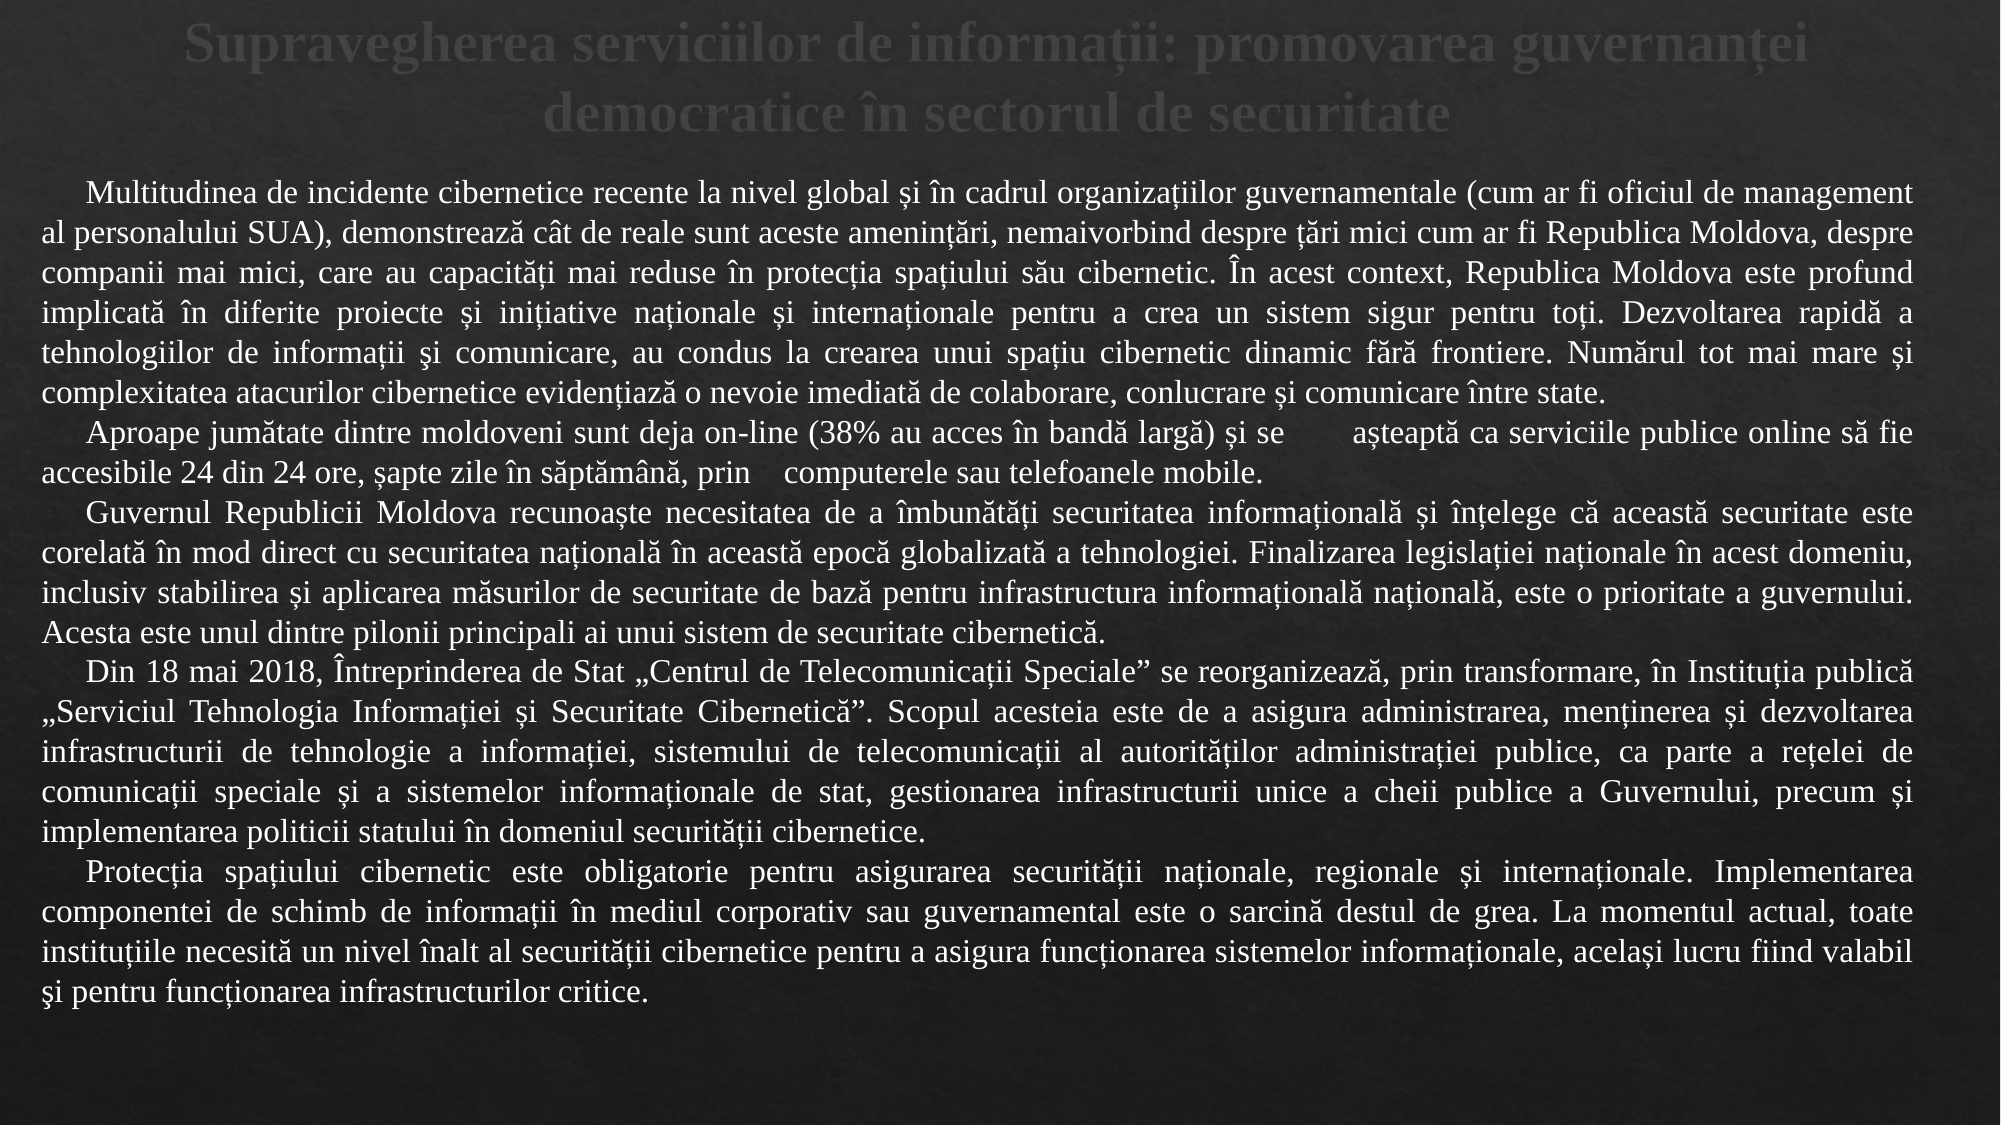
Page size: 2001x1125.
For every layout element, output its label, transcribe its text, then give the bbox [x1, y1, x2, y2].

title Supravegherea serviciilor de informații: promovarea guvernanței democratice în sectorul de securitate [147, 28, 1846, 163]
text_box Multitudinea de incidente cibernetice recente la nivel global și în cadrul organizațiilor guvernamentale (cum ar fi oficiul de management al personalului SUA), demonstrează cât de reale sunt aceste amenințări, nemaivorbind despre țări mici cum ar fi Republica Moldova, despre companii mai mici, care au capacități mai reduse în protecția spațiului său cibernetic. În acest context, Republica Moldova este profund implicată în diferite proiecte și inițiative naționale și internaționale pentru a crea un sistem sigur pentru toți. Dezvoltarea rapidă a tehnologiilor de informații şi comunicare, au condus la crearea unui spațiu cibernetic dinamic fără frontiere. Numărul tot mai mare și complexitatea atacurilor cibernetice evidențiază o nevoie imediată de colaborare, conlucrare și comunicare între state. Aproape jumătate dintre moldoveni sunt deja on-line (38% au acces în bandă largă) și se așteaptă ca serviciile publice online să fie accesibile 24 din 24 ore, șapte zile în săptămână, prin computerele sau telefoanele mobile. Guvernul Republicii Moldova recunoaște necesitatea de a îmbunătăți securitatea informațională și înțelege că această securitate este corelată în mod direct cu securitatea națională în această epocă globalizată a tehnologiei. Finalizarea legislației naționale în acest domeniu, inclusiv stabilirea și aplicarea măsurilor de securitate de bază pentru infrastructura informațională națională, este o prioritate a guvernului. Acesta este unul dintre pilonii principali ai unui sistem de securitate cibernetică. Din 18 mai 2018, Întreprinderea de Stat „Centrul de Telecomunicații Speciale” se reorganizează, prin transformare, în Instituția publică „Serviciul Tehnologia Informației și Securitate Cibernetică”. Scopul acesteia este de a asigura administrarea, menținerea și dezvoltarea infrastructurii de tehnologie a informației, sistemului de telecomunicații al autorităților administrației publice, ca parte a rețelei de comunicații speciale și a sistemelor informaționale de stat, gestionarea infrastructurii unice a cheii publice a Guvernului, precum și implementarea politicii statului în domeniul securității cibernetice. Protecția spațiului cibernetic este obligatorie pentru asigurarea securității naționale, regionale și internaționale. Implementarea componentei de schimb de informații în mediul corporativ sau guvernamental este o sarcină destul de grea. La momentul actual, toate instituțiile necesită un nivel înalt al securității cibernetice pentru a asigura funcționarea sistemelor informaționale, același lucru fiind valabil şi pentru funcționarea infrastructurilor critice. [26, 163, 1933, 1052]
